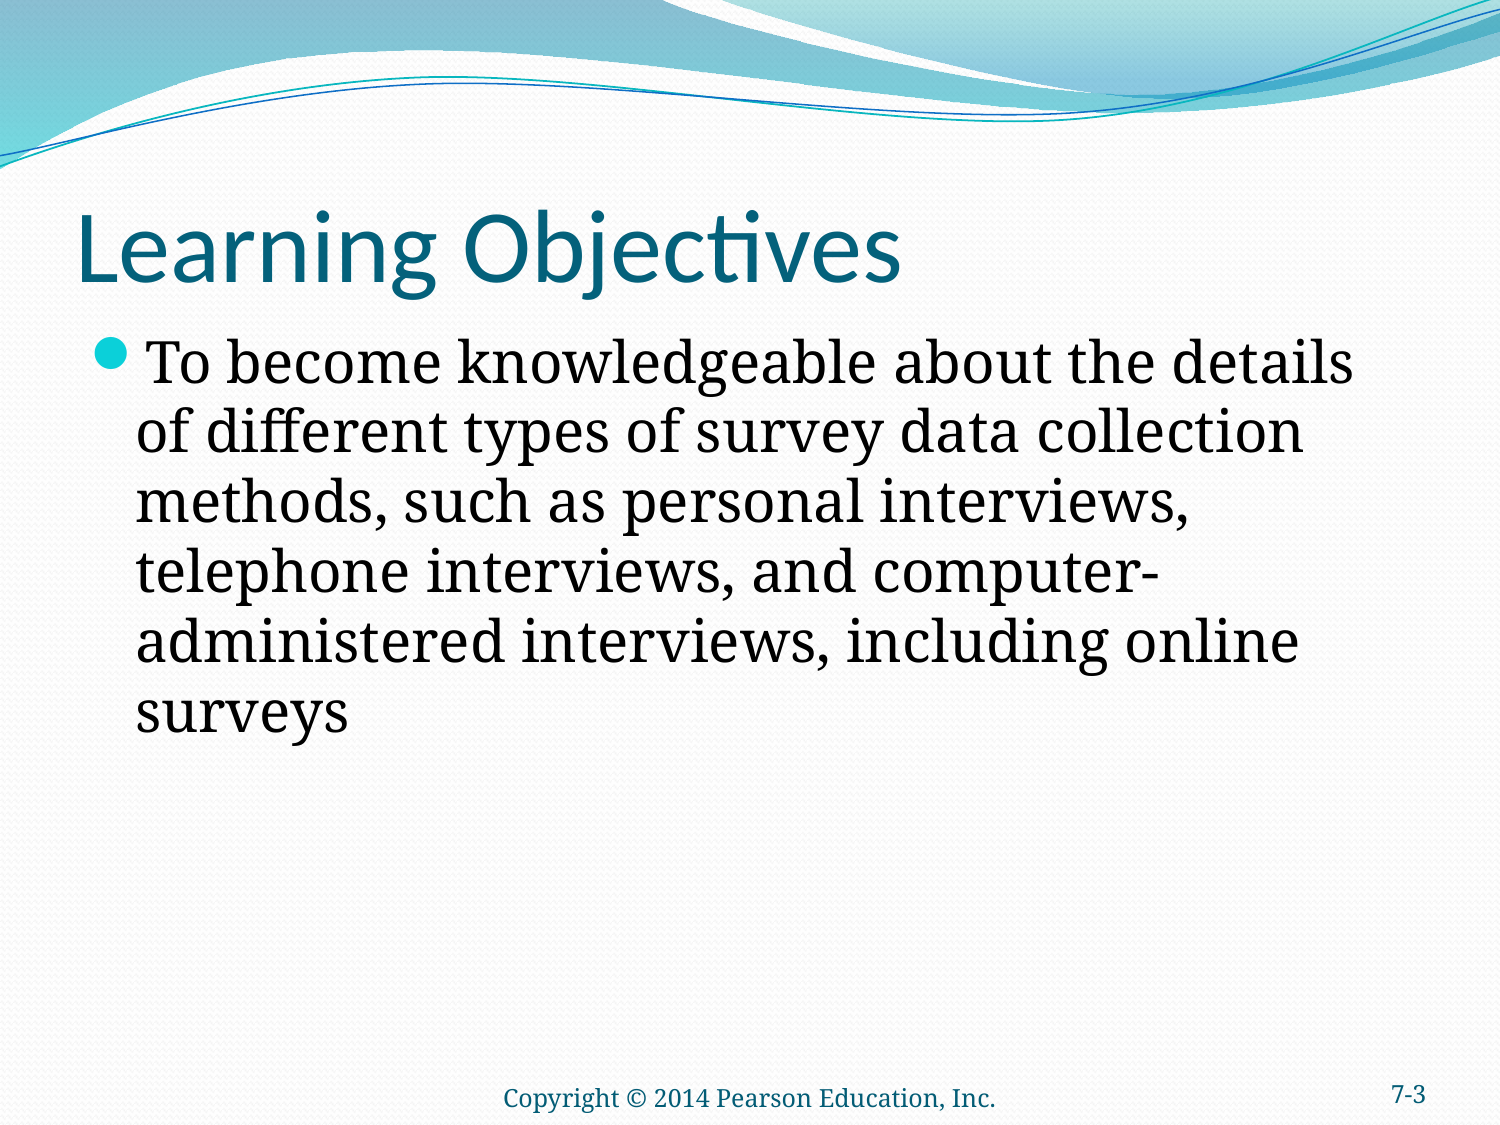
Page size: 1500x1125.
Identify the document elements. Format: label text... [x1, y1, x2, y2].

title Learning Objectives [74, 115, 1426, 304]
list To become knowledgeable about the details of different types of survey data collection methods, such as personal interviews, telephone interviews, and computer-administered interviews, including online surveys [74, 317, 1426, 1038]
